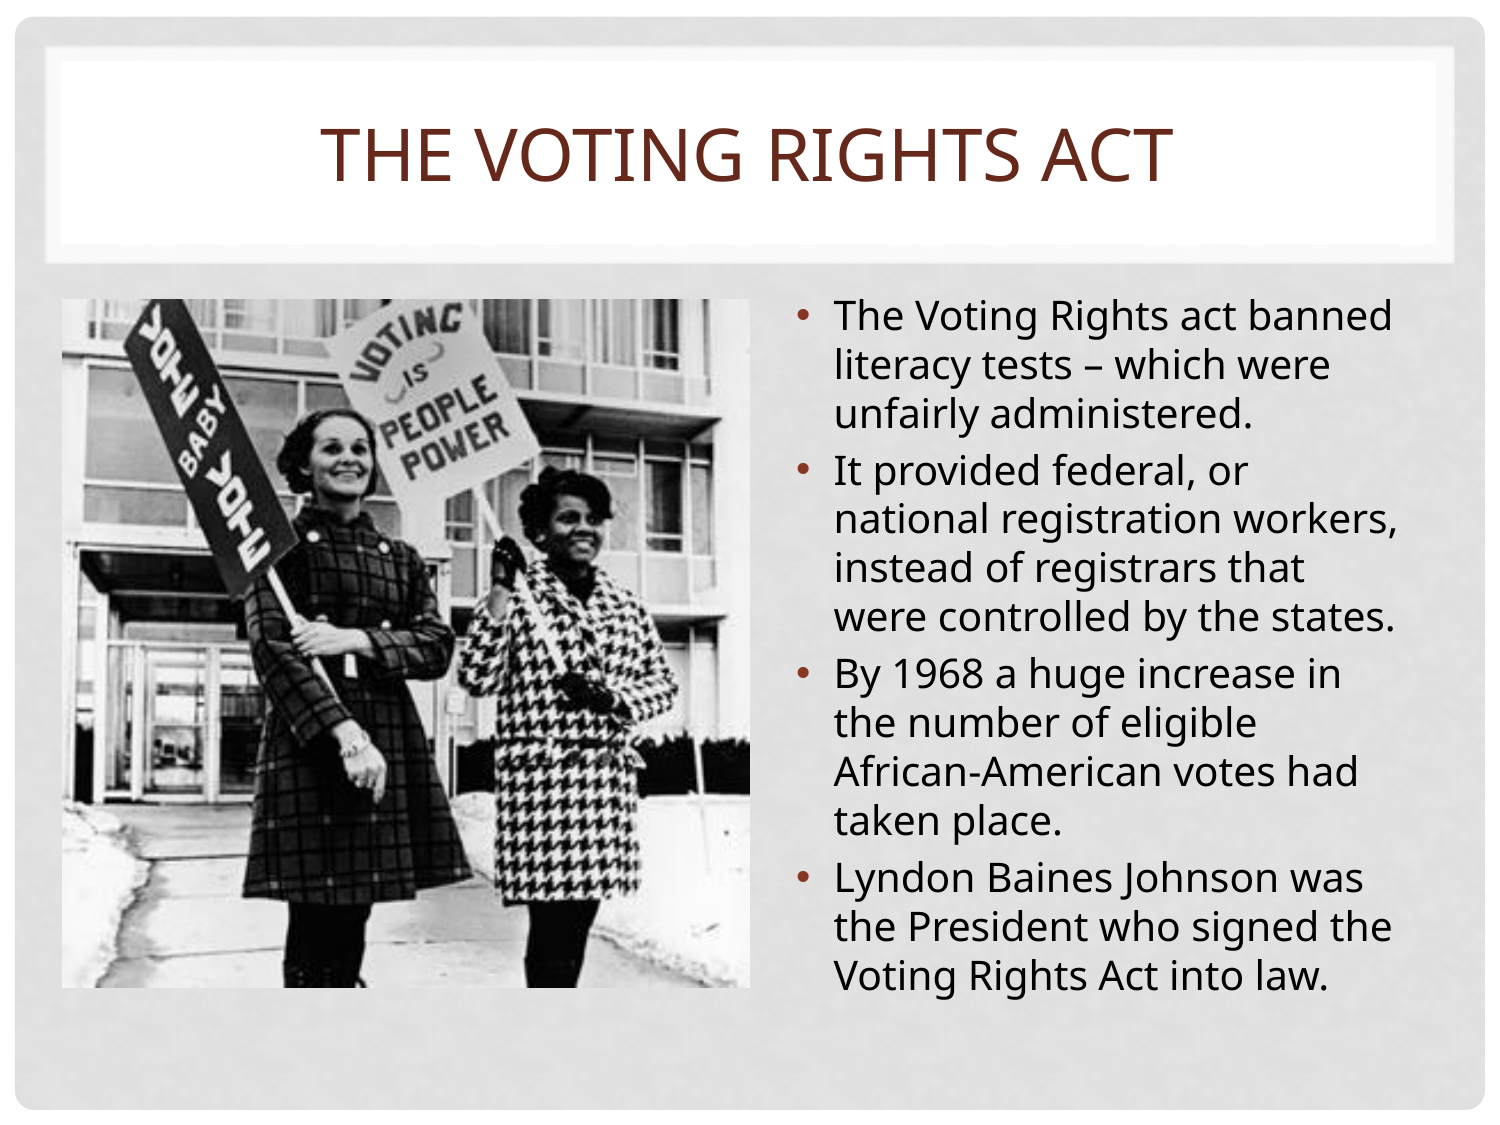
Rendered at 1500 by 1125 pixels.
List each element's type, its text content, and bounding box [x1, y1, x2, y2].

list The Voting Rights act banned literacy tests – which were unfairly administered. It provided federal, or national registration workers, instead of registrars that were controlled by the states. By 1968 a huge increase in the number of eligible African-American votes had taken place. Lyndon Baines Johnson was the President who signed the Voting Rights Act into law. [762, 281, 1425, 1050]
title The Voting Rights Act [69, 66, 1425, 238]
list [62, 299, 751, 988]
